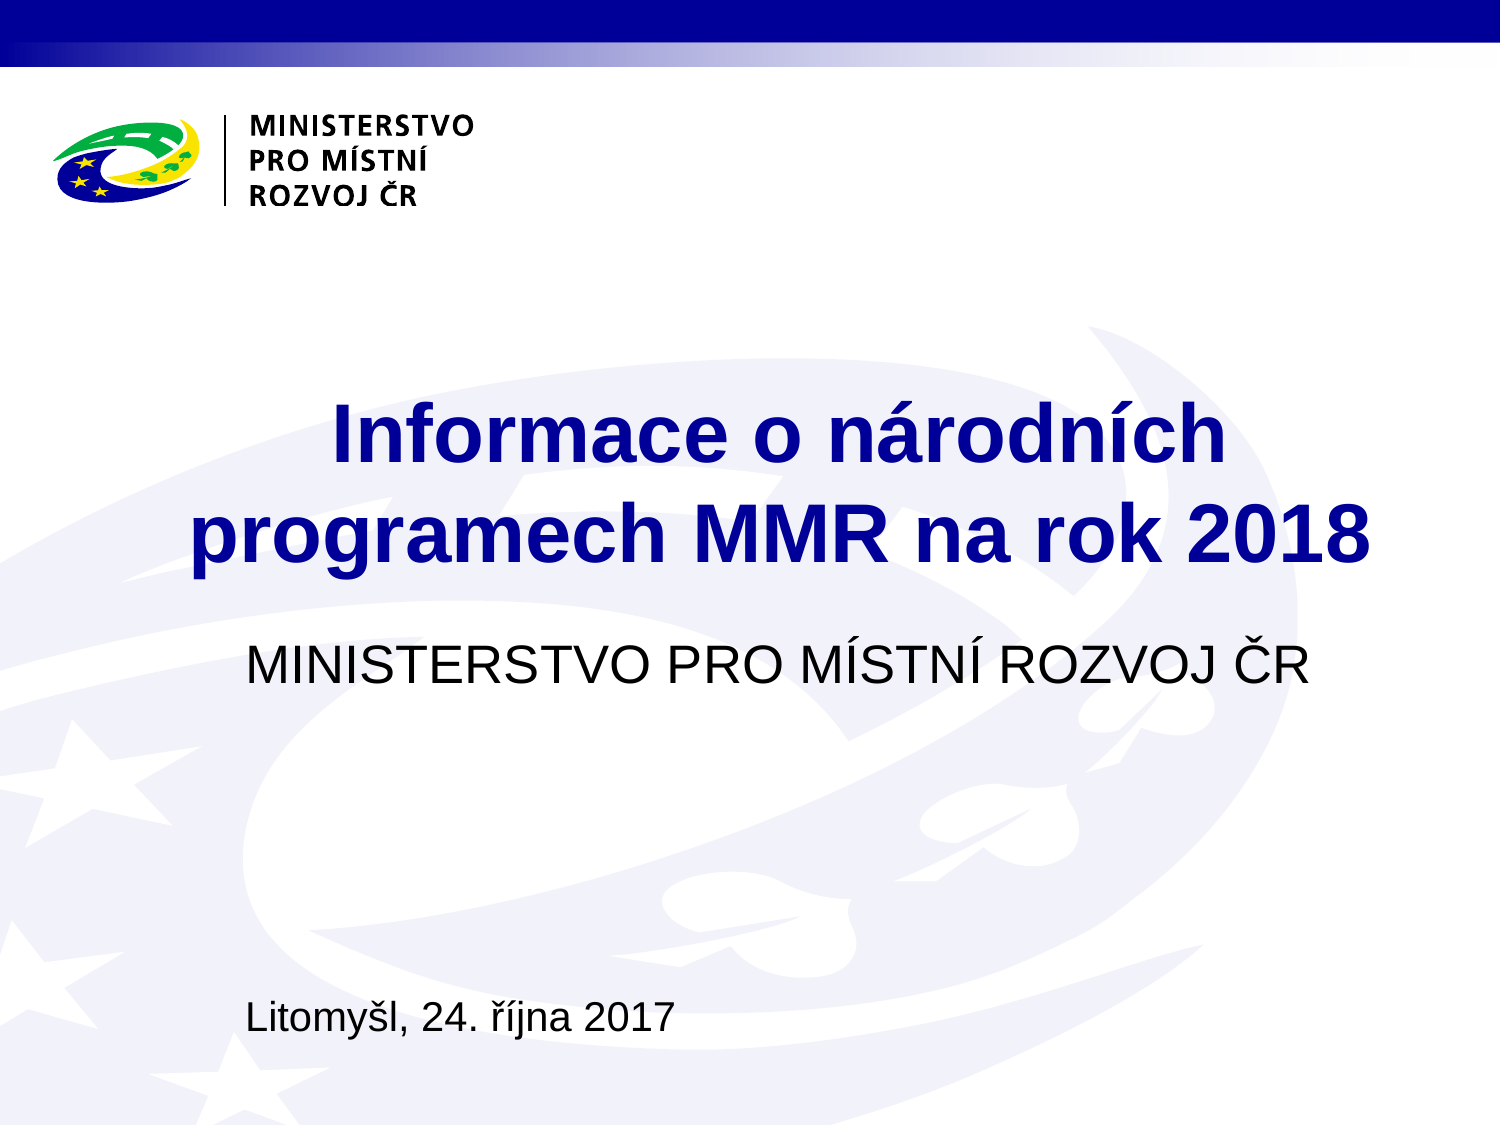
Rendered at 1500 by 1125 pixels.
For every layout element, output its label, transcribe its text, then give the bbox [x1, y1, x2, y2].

subtitle Litomyšl, 24. října 2017 [230, 751, 1388, 1047]
title Informace o národních programech MMR na rok 2018 [135, 326, 1425, 587]
